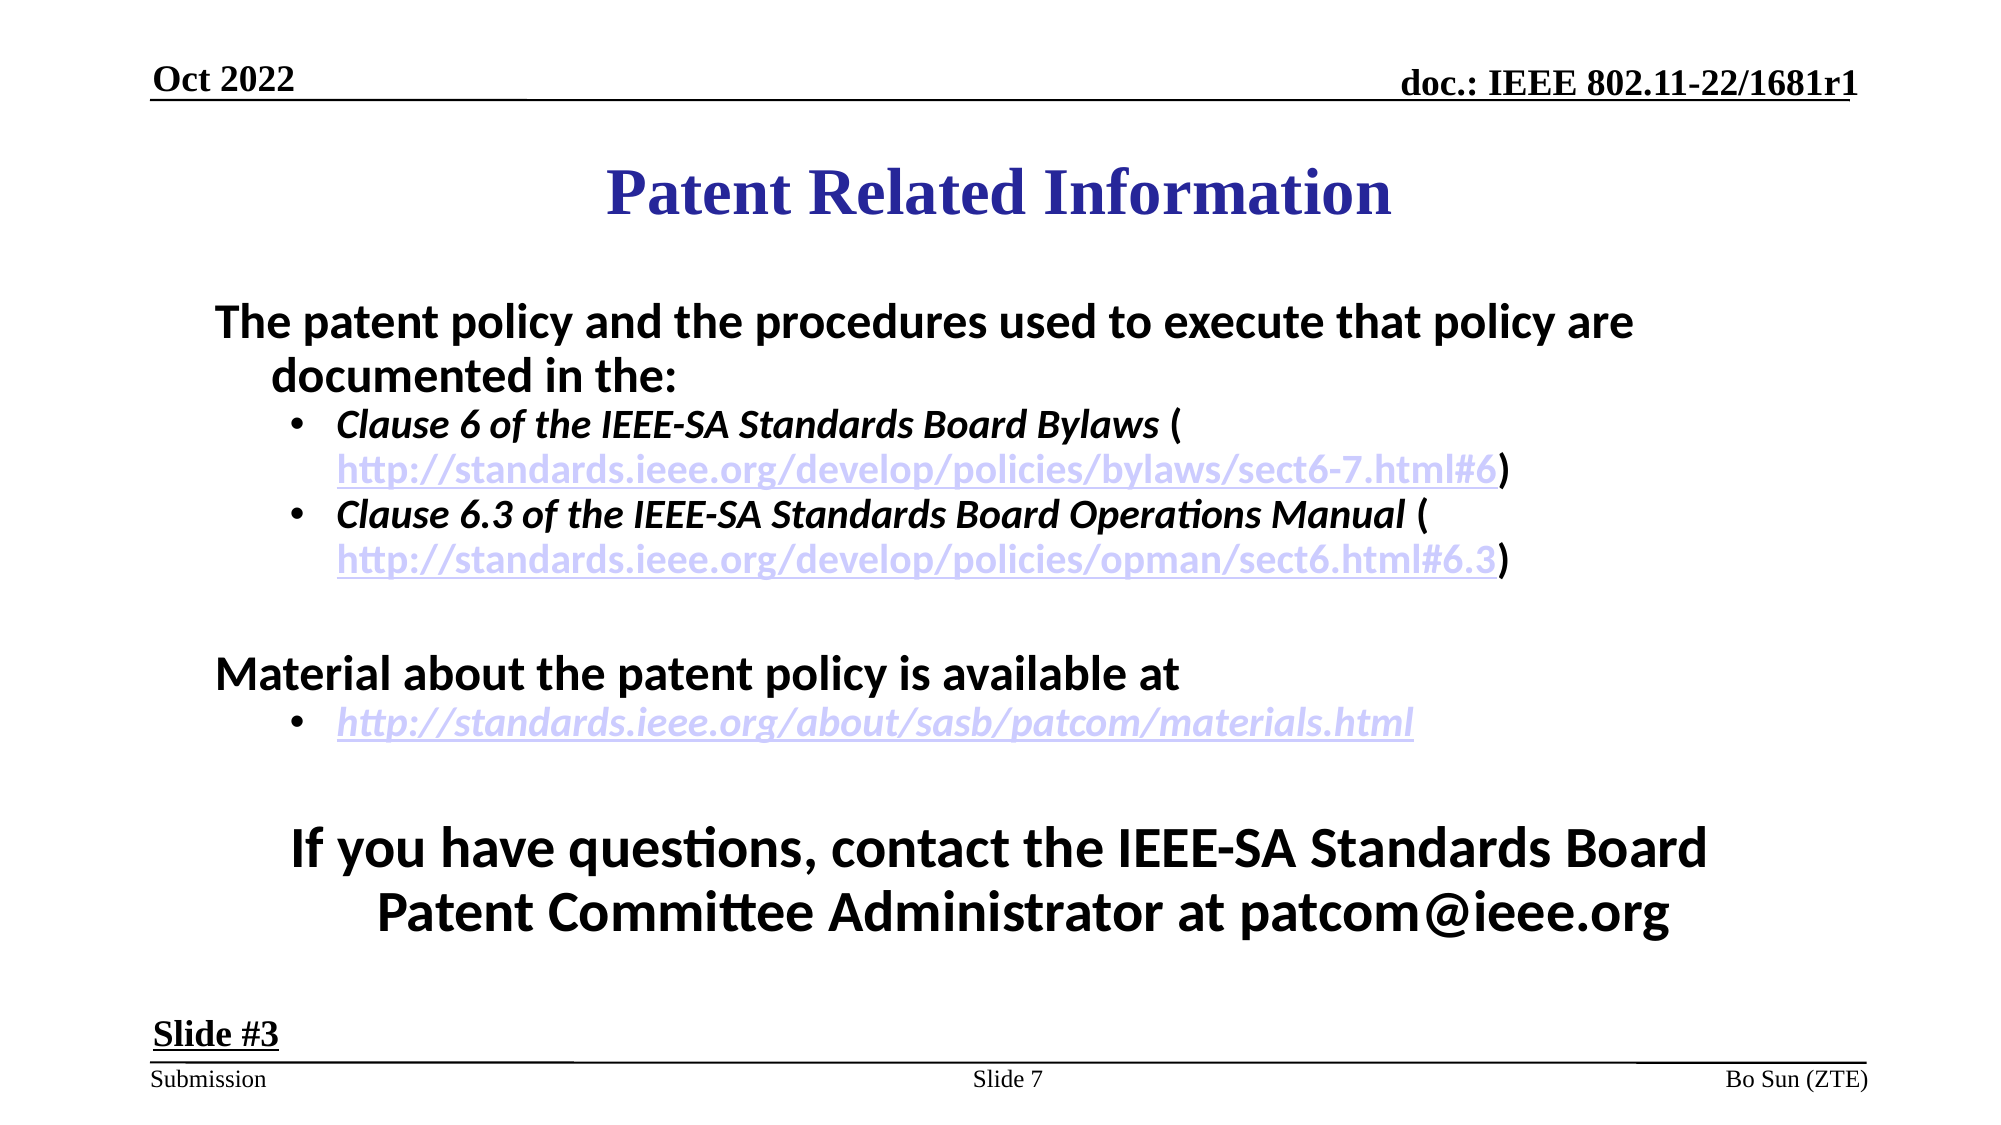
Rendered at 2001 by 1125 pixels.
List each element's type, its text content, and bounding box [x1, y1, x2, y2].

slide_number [152, 54, 563, 100]
text_box Slide #3 [138, 1002, 295, 1062]
footer Bo Sun (ZTE) [1171, 1061, 1869, 1093]
text_box Patent Related Information [362, 100, 1638, 276]
text_box The patent policy and the procedures used to execute that policy are documented in the: Clause 6 of the IEEE-SA Standards Board Bylaws (http://standards.ieee.org/develop/policies/bylaws/sect6-7.html#6) Clause 6.3 of the IEEE-SA Standards Board Operations Manual (http://standards.ieee.org/develop/policies/opman/sect6.html#6.3) Material about the patent policy is available at http://standards.ieee.org/about/sasb/patcom/materials.html If you have questions, contact the IEEE-SA Standards Board Patent Committee Administrator at patcom@ieee.org [200, 287, 1800, 988]
slide_number Slide 7 [949, 1061, 1067, 1123]
